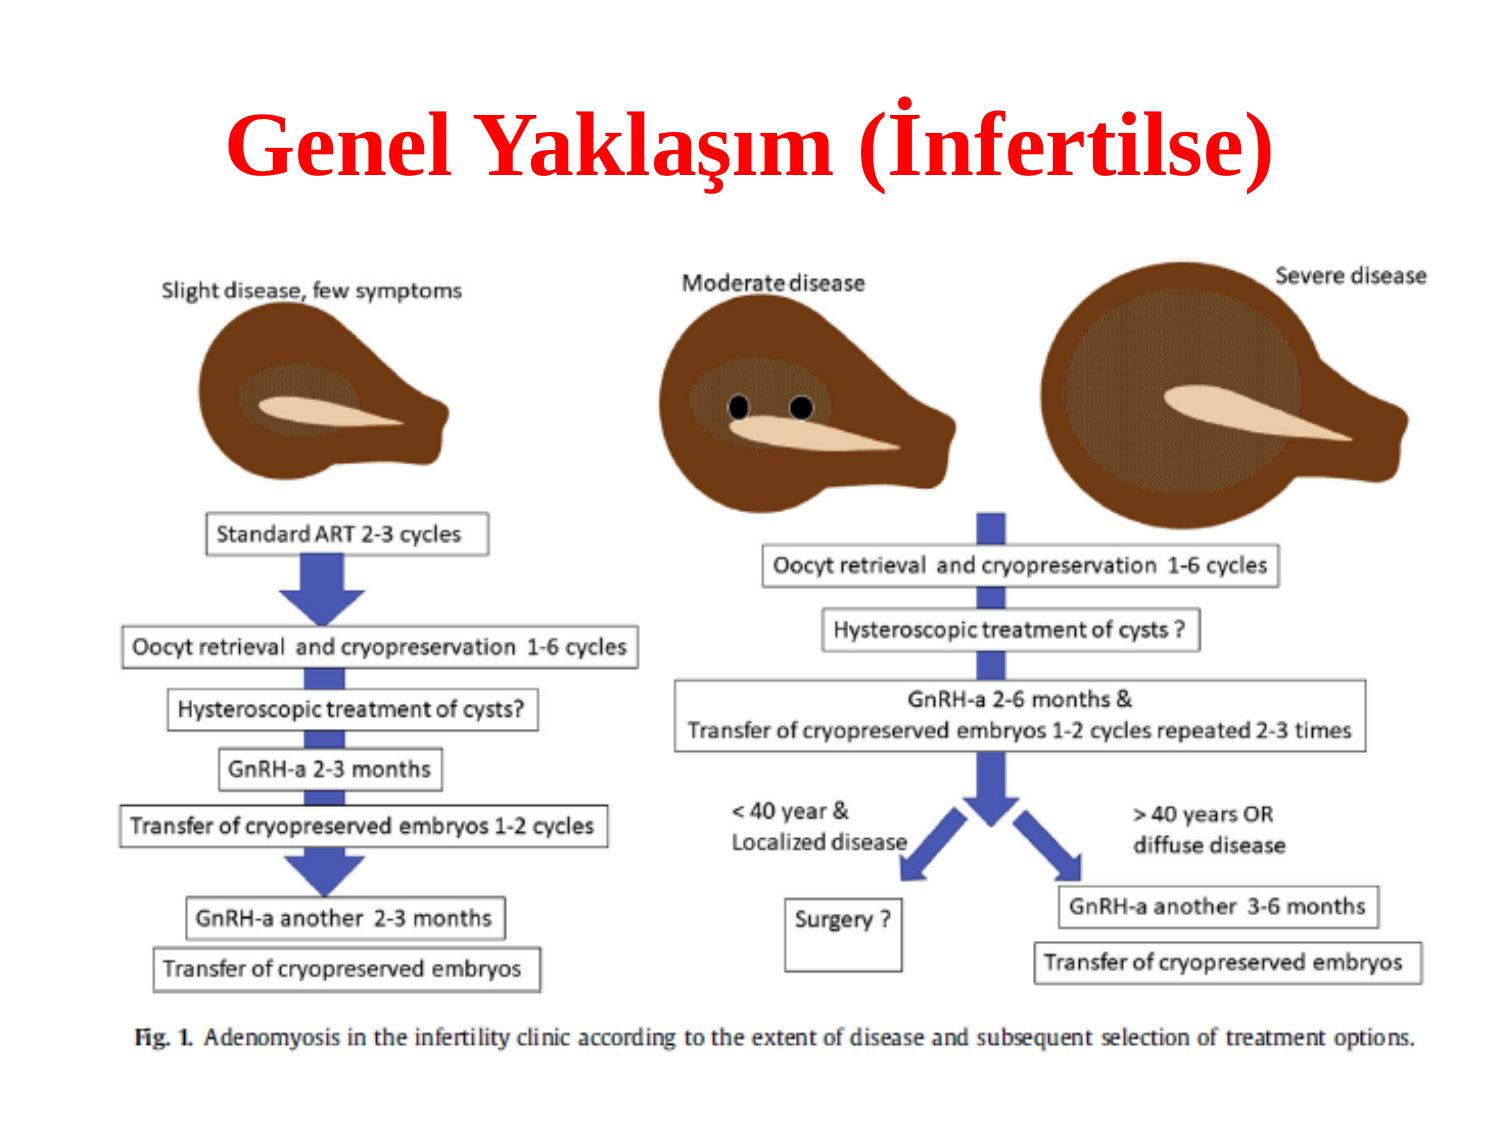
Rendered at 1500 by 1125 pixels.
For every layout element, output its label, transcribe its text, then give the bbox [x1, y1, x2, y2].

picture [0, 219, 1500, 1076]
title Genel Yaklaşım (İnfertilse) [75, 45, 1425, 218]
